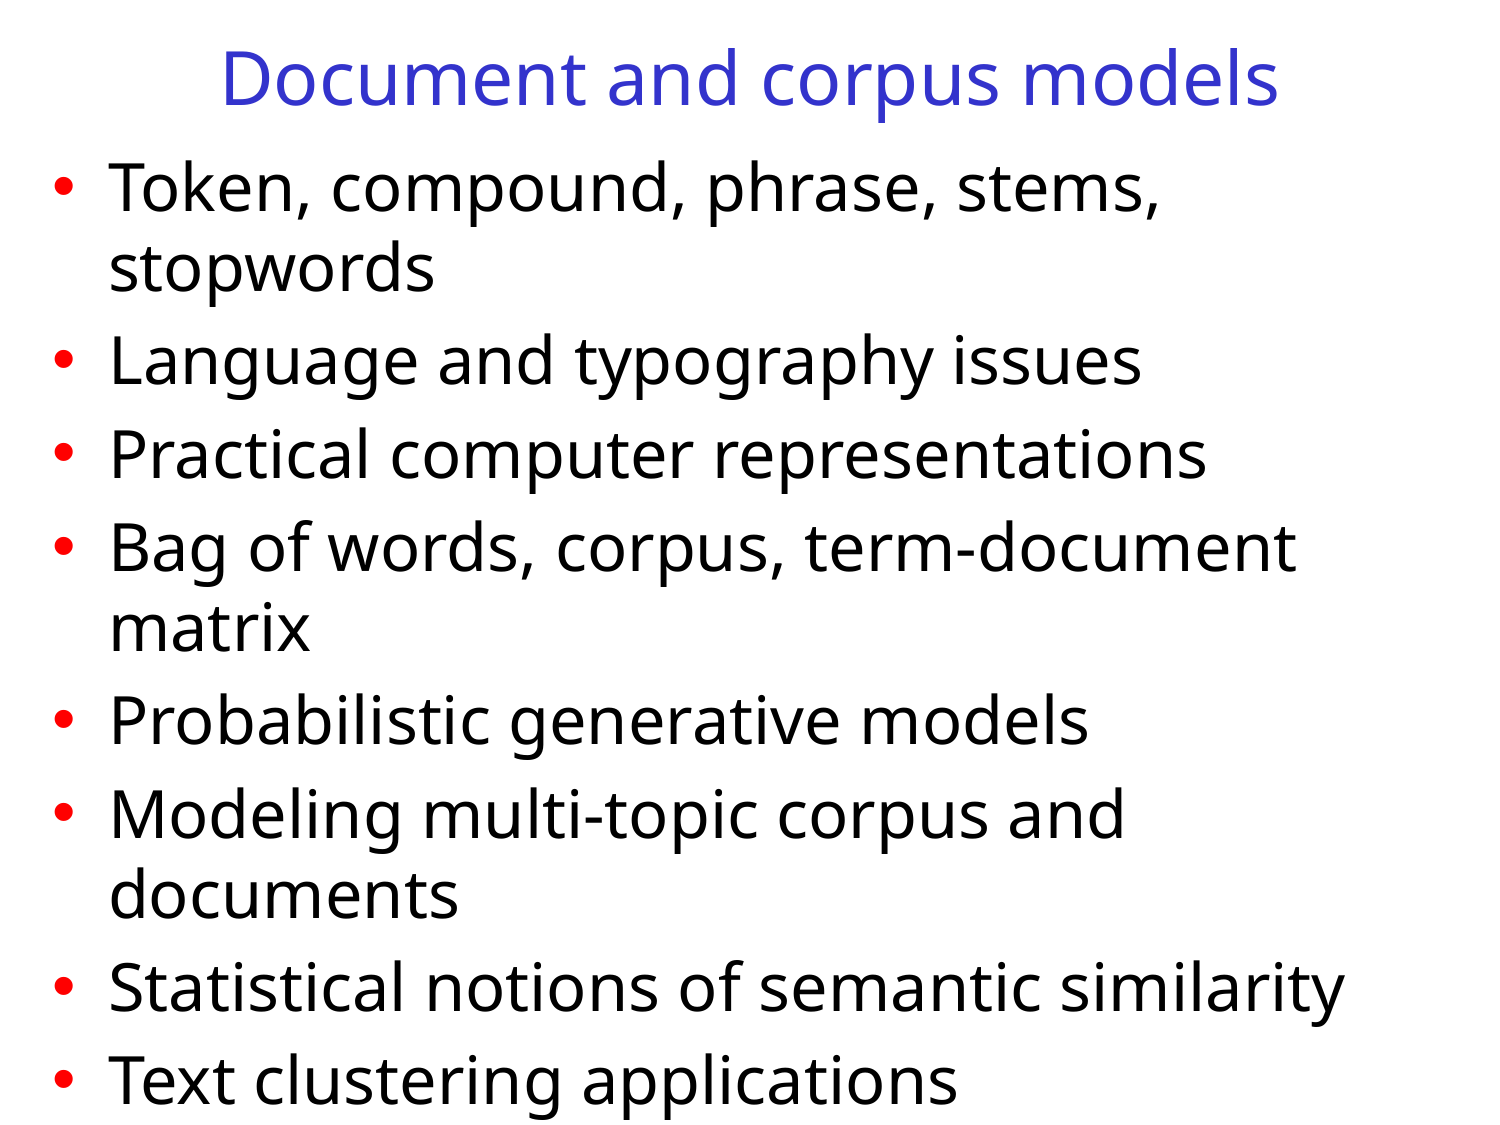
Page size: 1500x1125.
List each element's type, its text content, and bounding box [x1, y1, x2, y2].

list Token, compound, phrase, stems, stopwords Language and typography issues Practical computer representations Bag of words, corpus, term-document matrix Probabilistic generative models Modeling multi-topic corpus and documents Statistical notions of semantic similarity Text clustering applications [37, 137, 1463, 1076]
title Document and corpus models [37, 29, 1463, 121]
